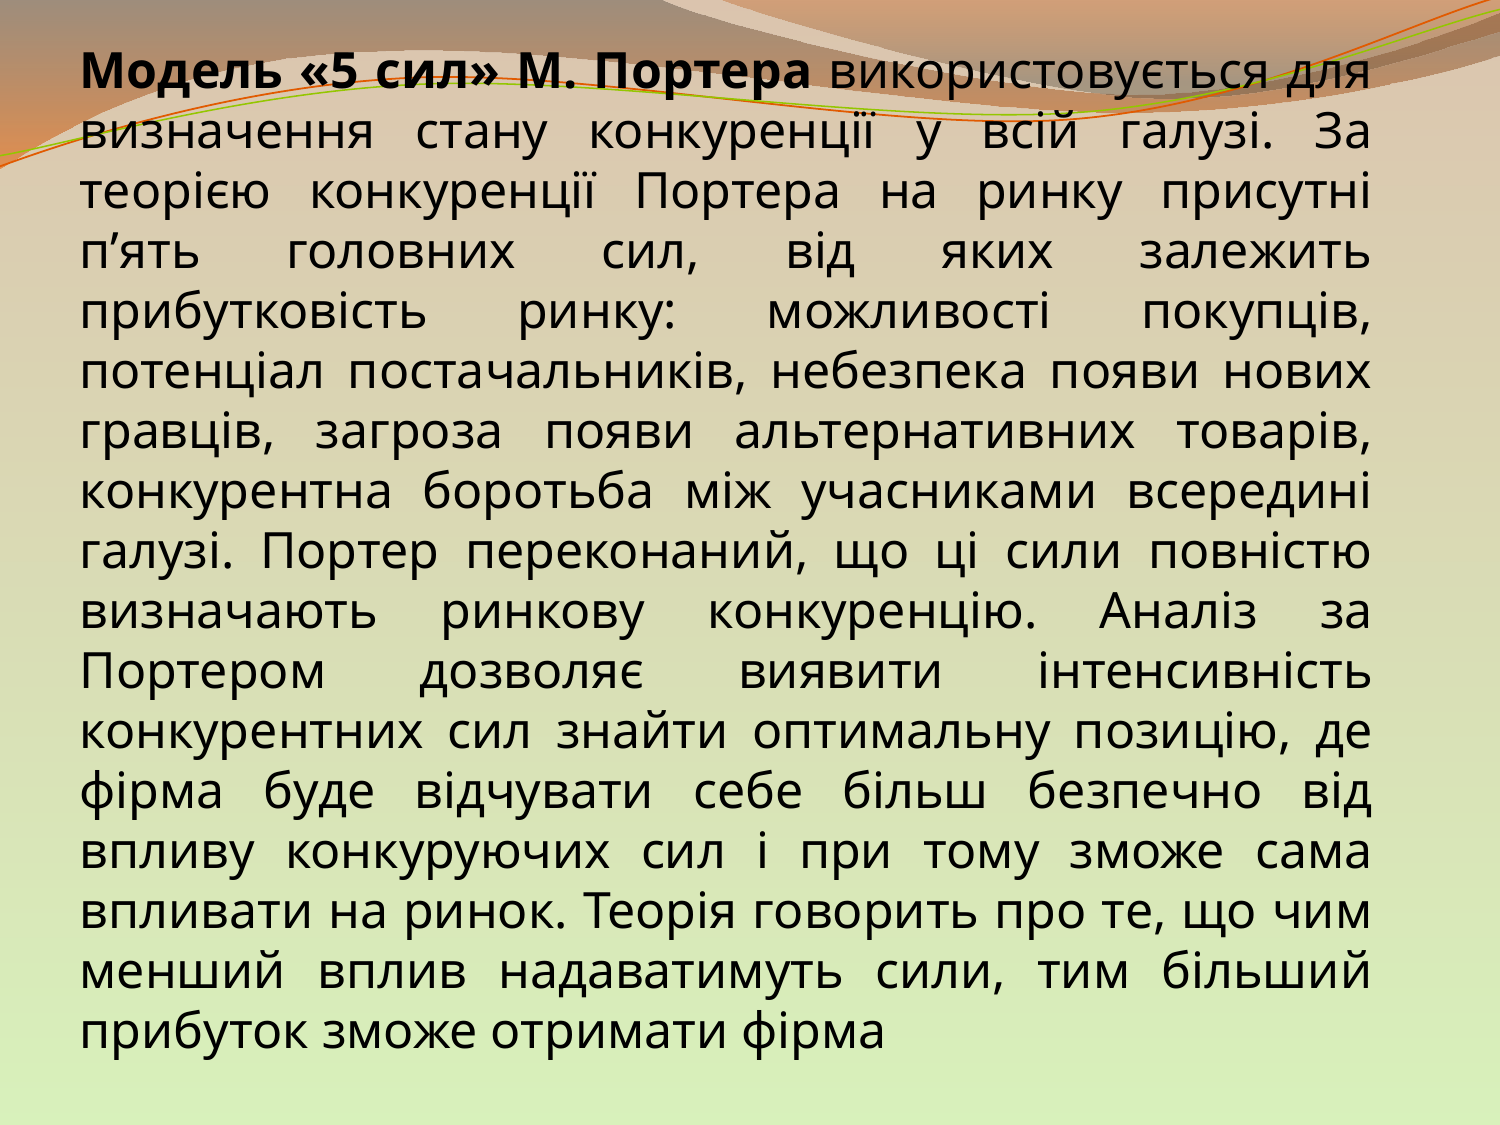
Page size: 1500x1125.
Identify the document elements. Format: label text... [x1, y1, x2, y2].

text_box Модель «5 сил» М. Портера використовується для визначення стану конкуренції у всій галузі. За теорією конкуренції Портера на ринку присутні п’ять головних сил, від яких залежить прибутковість ринку: можливості покупців, потенціал постачальників, небезпека появи нових гравців, загроза появи альтернативних товарів, конкурентна боротьба між учасниками всередині галузі. Портер переконаний, що ці сили повністю визначають ринкову конкуренцію. Аналіз за Портером дозволяє виявити інтенсивність конкурентних сил знайти оптимальну позицію, де фірма буде відчувати себе більш безпечно від впливу конкуруючих сил і при тому зможе сама впливати на ринок. Теорія говорить про те, що чим менший вплив надаватимуть сили, тим більший прибуток зможе отримати фірма [64, 30, 1388, 1066]
